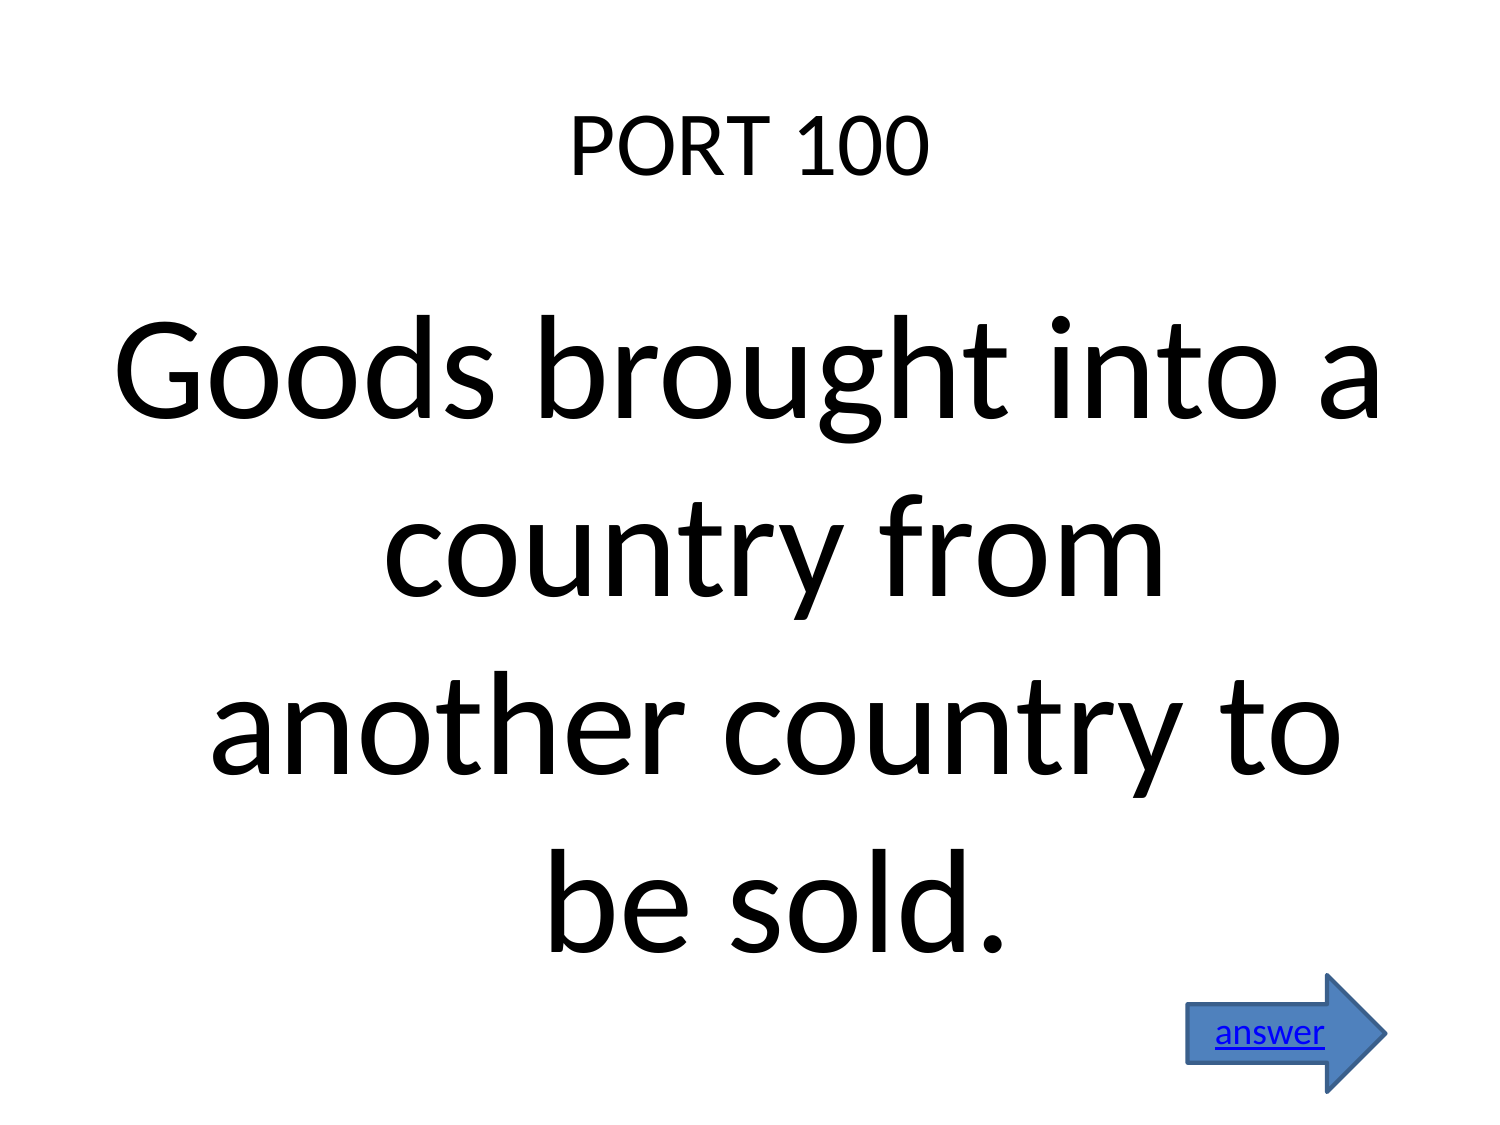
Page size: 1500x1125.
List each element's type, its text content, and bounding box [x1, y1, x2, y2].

text_box answer [1200, 999, 1400, 1060]
text_box [1185, 1002, 1362, 1094]
list Goods brought into a country from another country to be sold. [75, 262, 1425, 1005]
text_box [1324, 973, 1354, 999]
title PORT 100 [75, 45, 1425, 233]
